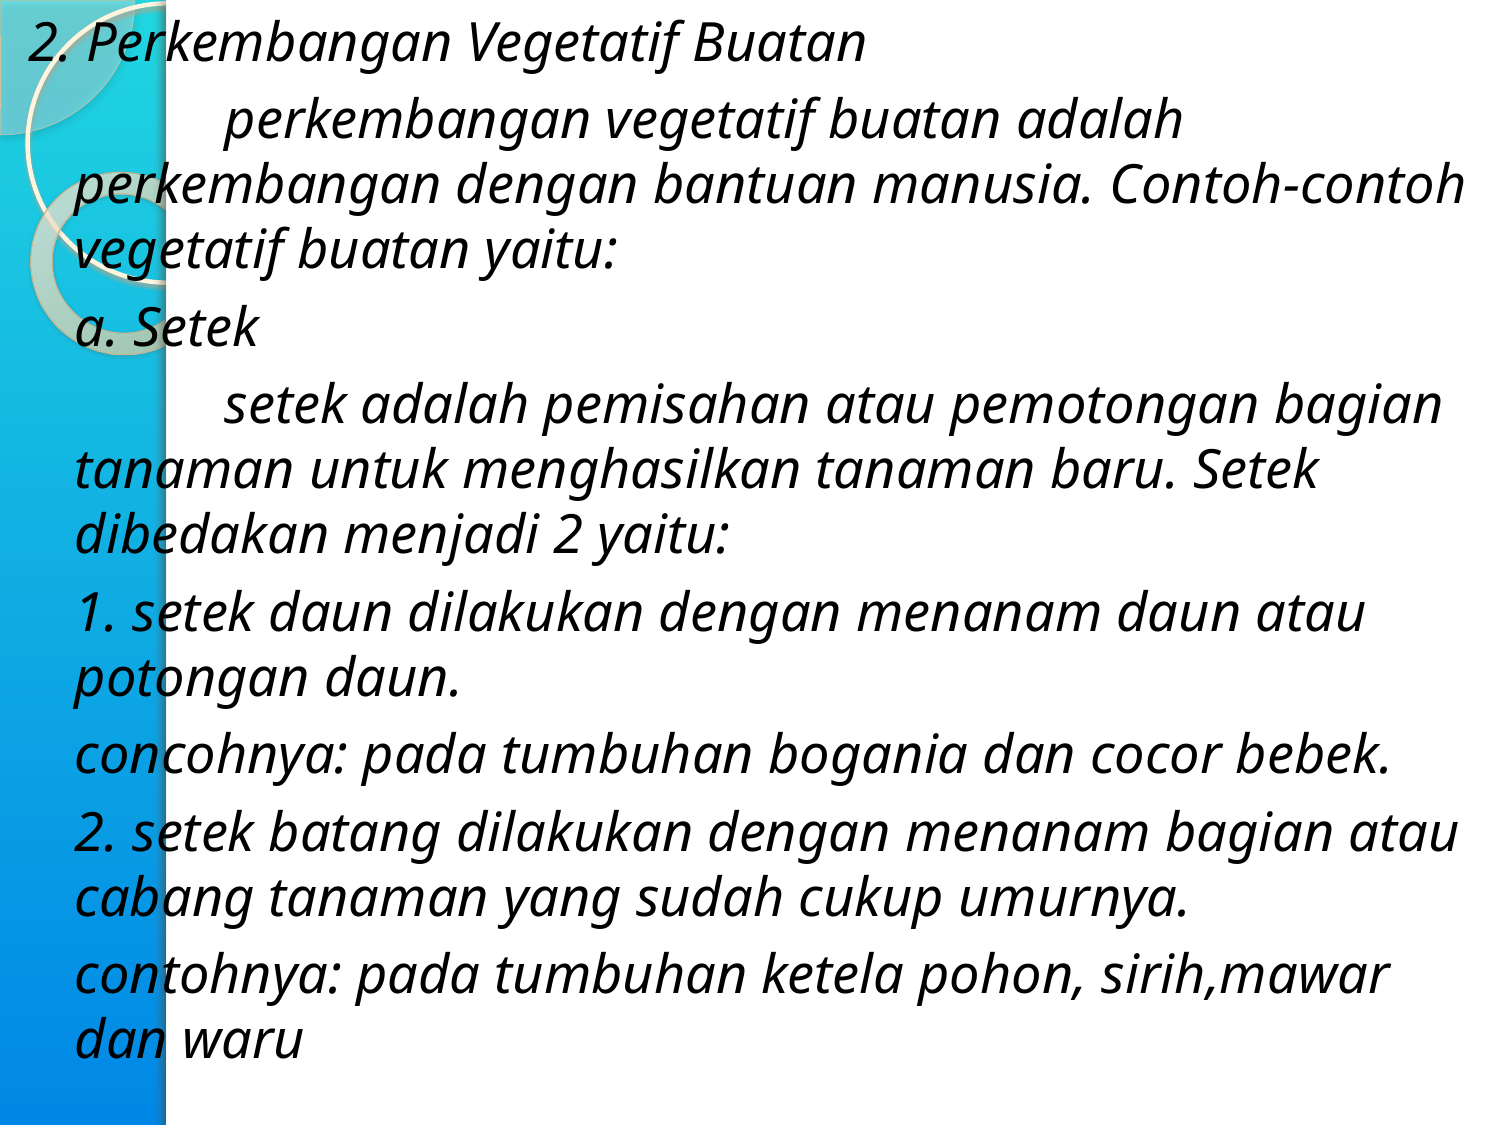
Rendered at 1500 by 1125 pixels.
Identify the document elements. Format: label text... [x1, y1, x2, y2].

list 2. Perkembangan Vegetatif Buatan perkembangan vegetatif buatan adalah perkembangan dengan bantuan manusia. Contoh-contoh vegetatif buatan yaitu: a. Setek setek adalah pemisahan atau pemotongan bagian tanaman untuk menghasilkan tanaman baru. Setek dibedakan menjadi 2 yaitu: 1. setek daun dilakukan dengan menanam daun atau potongan daun. concohnya: pada tumbuhan bogania dan cocor bebek. 2. setek batang dilakukan dengan menanam bagian atau cabang tanaman yang sudah cukup umurnya. contohnya: pada tumbuhan ketela pohon, sirih,mawar dan waru [0, 0, 1500, 1125]
